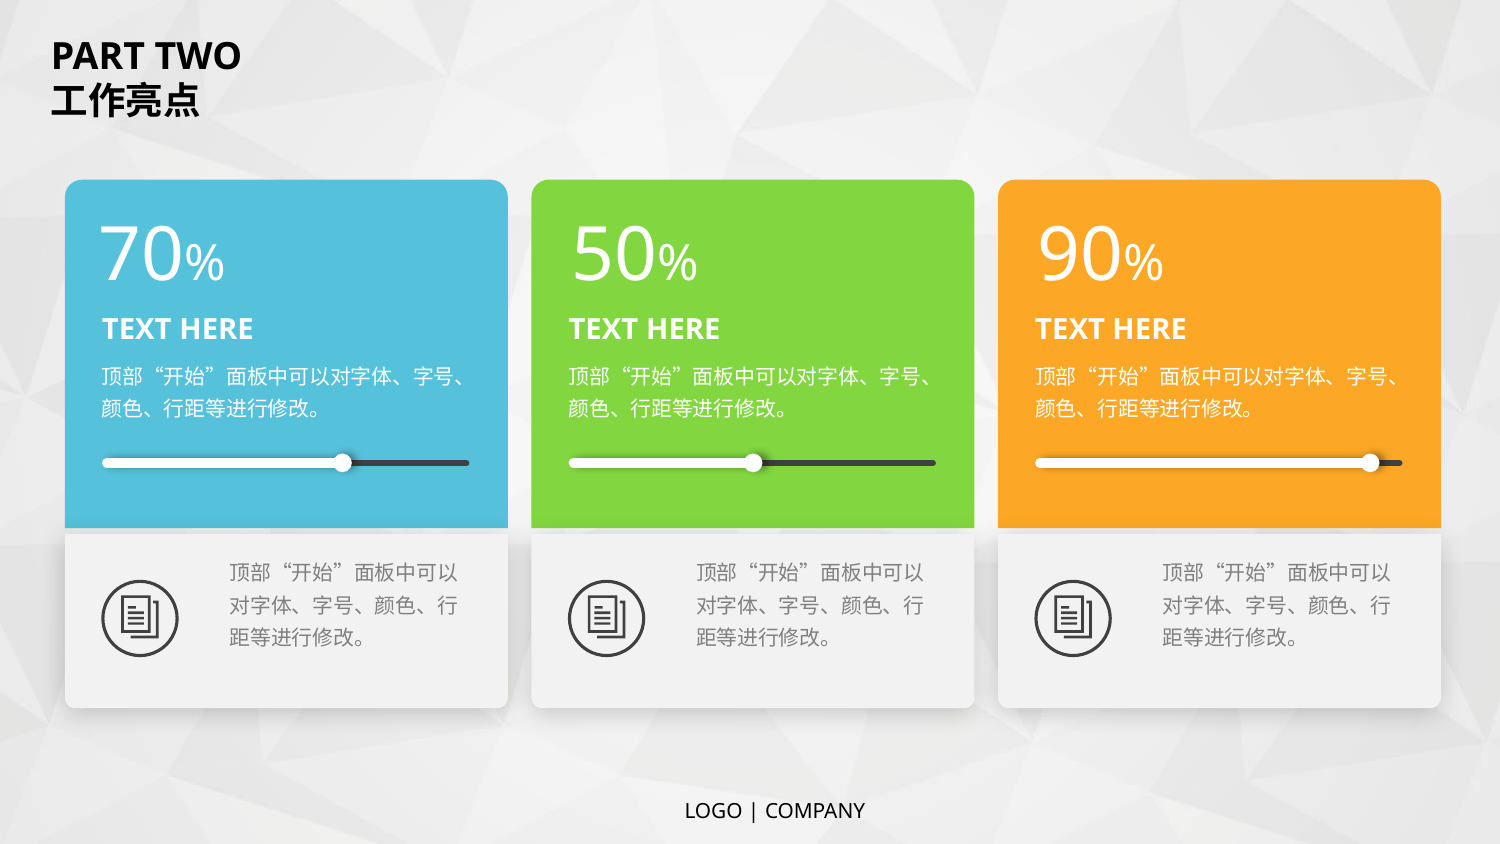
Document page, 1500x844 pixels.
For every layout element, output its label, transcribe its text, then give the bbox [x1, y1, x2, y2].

text_box 顶部“开始”面板中可以对字体、字号、颜色、行距等进行修改。 [1020, 353, 1418, 429]
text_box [569, 581, 644, 656]
text_box TEXT HERE [86, 302, 485, 353]
text_box 顶部“开始”面板中可以对字体、字号、颜色、行距等进行修改。 [1147, 545, 1420, 658]
text_box TEXT HERE [553, 302, 951, 353]
text_box 顶部“开始”面板中可以对字体、字号、颜色、行距等进行修改。 [553, 353, 951, 429]
text_box [531, 179, 975, 529]
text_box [1035, 581, 1111, 656]
text_box 顶部“开始”面板中可以对字体、字号、颜色、行距等进行修改。 [86, 353, 485, 429]
text_box LOGO | COMPANY [669, 790, 880, 831]
text_box [64, 179, 508, 529]
text_box PART TWO 工作亮点 [36, 24, 261, 130]
text_box 50% [556, 197, 714, 303]
text_box TEXT HERE [1020, 302, 1418, 353]
text_box 90% [1022, 197, 1180, 303]
text_box 70% [83, 197, 241, 303]
text_box 顶部“开始”面板中可以对字体、字号、颜色、行距等进行修改。 [681, 545, 953, 658]
text_box [998, 179, 1442, 529]
picture [0, 0, 1500, 844]
text_box [531, 534, 975, 709]
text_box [102, 581, 178, 656]
text_box [64, 534, 508, 709]
text_box [998, 534, 1442, 709]
text_box 顶部“开始”面板中可以对字体、字号、颜色、行距等进行修改。 [214, 545, 487, 658]
